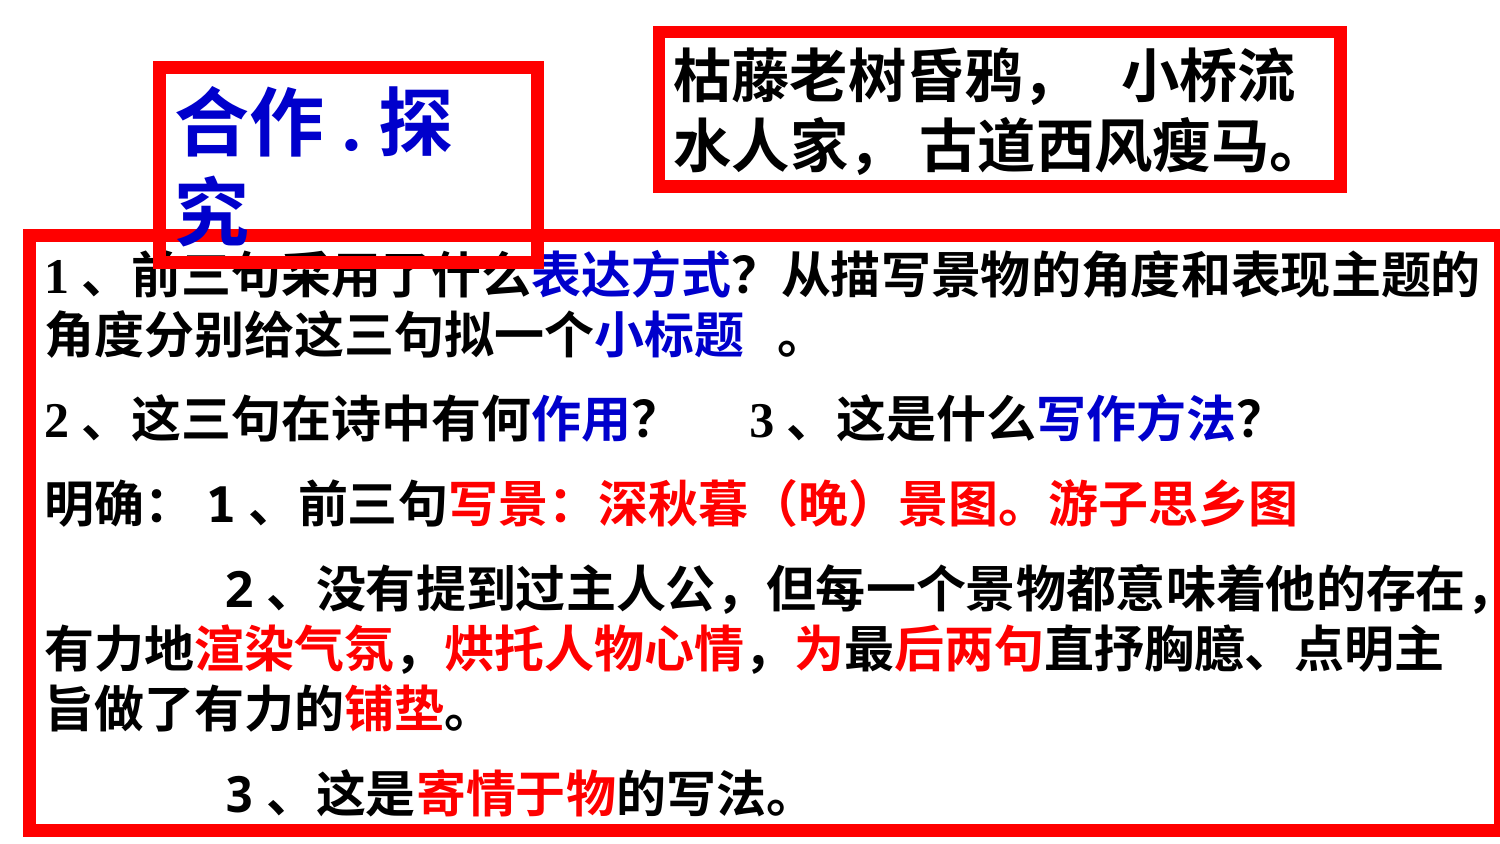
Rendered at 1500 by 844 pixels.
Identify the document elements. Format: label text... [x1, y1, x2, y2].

text_box 合作.探究 [159, 67, 538, 263]
text_box 1、前三句采用了什么表达方式？从描写景物的角度和表现主题的角度分别给这三句拟一个小标题 。 2、这三句在诗中有何作用？ 3、这是什么写作方法？ 明确：1、前三句写景：深秋暮（晚）景图。游子思乡图 2、没有提到过主人公，但每一个景物都意味着他的存在，有力地渲染气氛，烘托人物心情，为最后两句直抒胸臆、点明主旨做了有力的铺垫。 3、这是寄情于物的写法。 [29, 235, 1500, 831]
text_box 枯藤老树昏鸦， 小桥流水人家， 古道西风瘦马。 [658, 31, 1341, 187]
